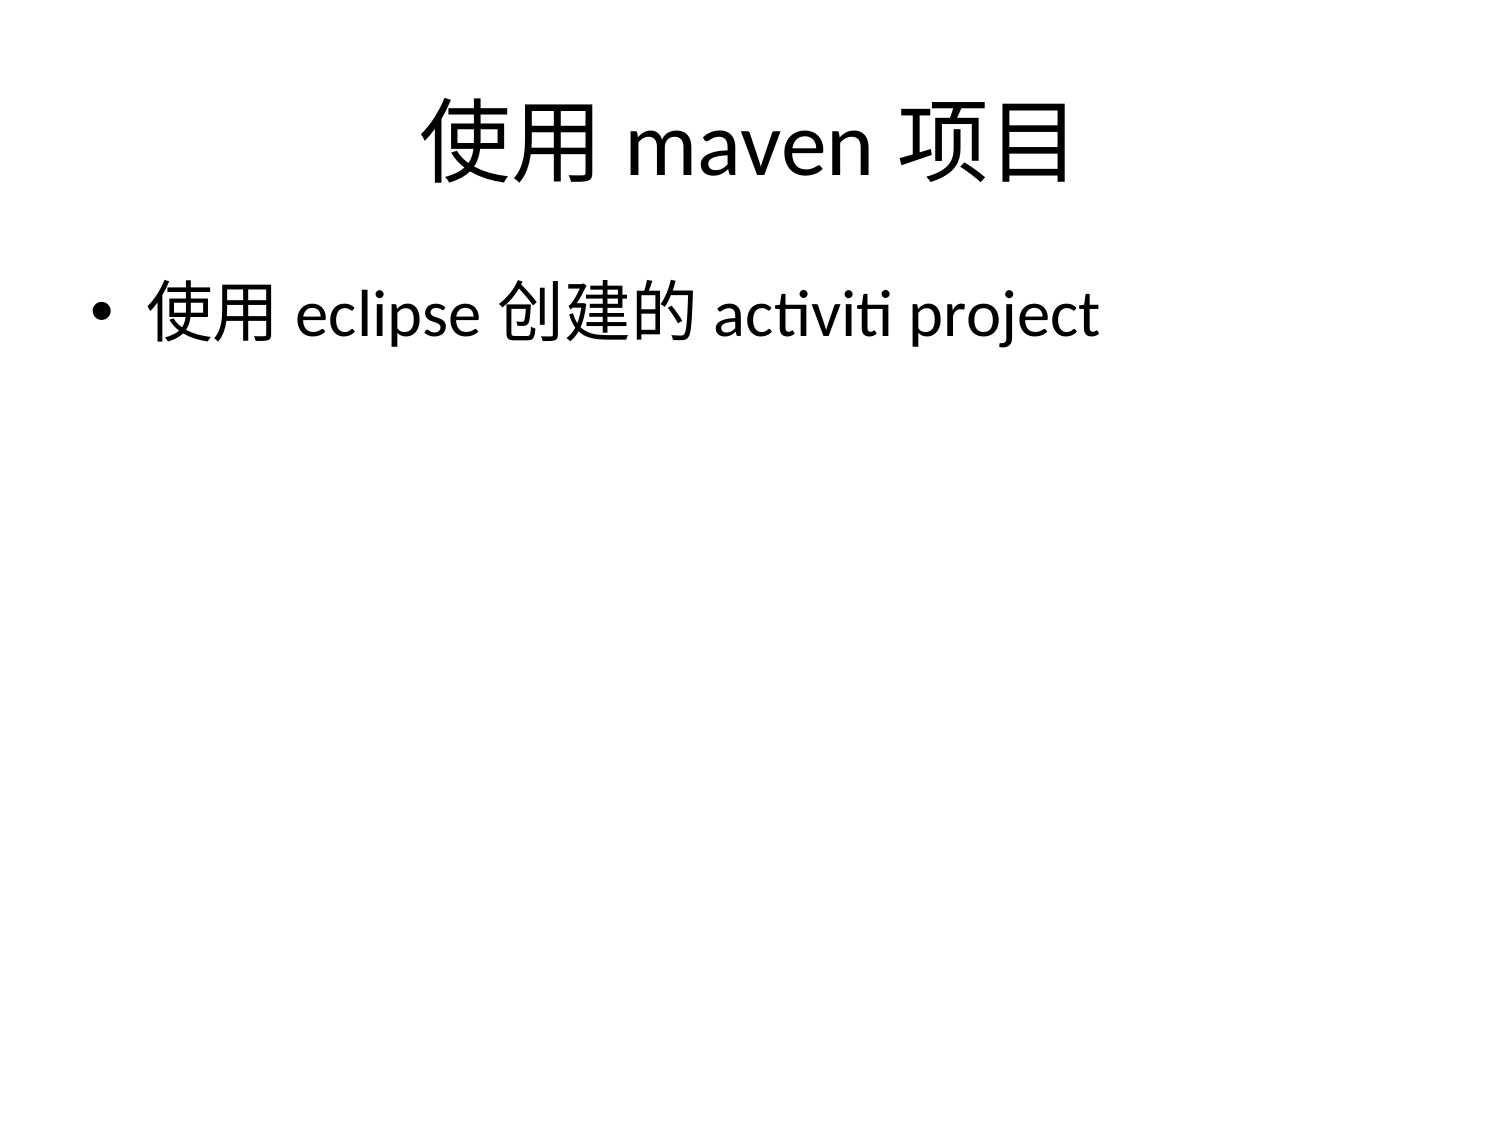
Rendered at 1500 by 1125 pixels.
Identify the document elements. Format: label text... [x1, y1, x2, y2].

title 使用maven项目 [75, 45, 1425, 233]
list 使用eclipse创建的activiti project [75, 262, 1425, 1005]
